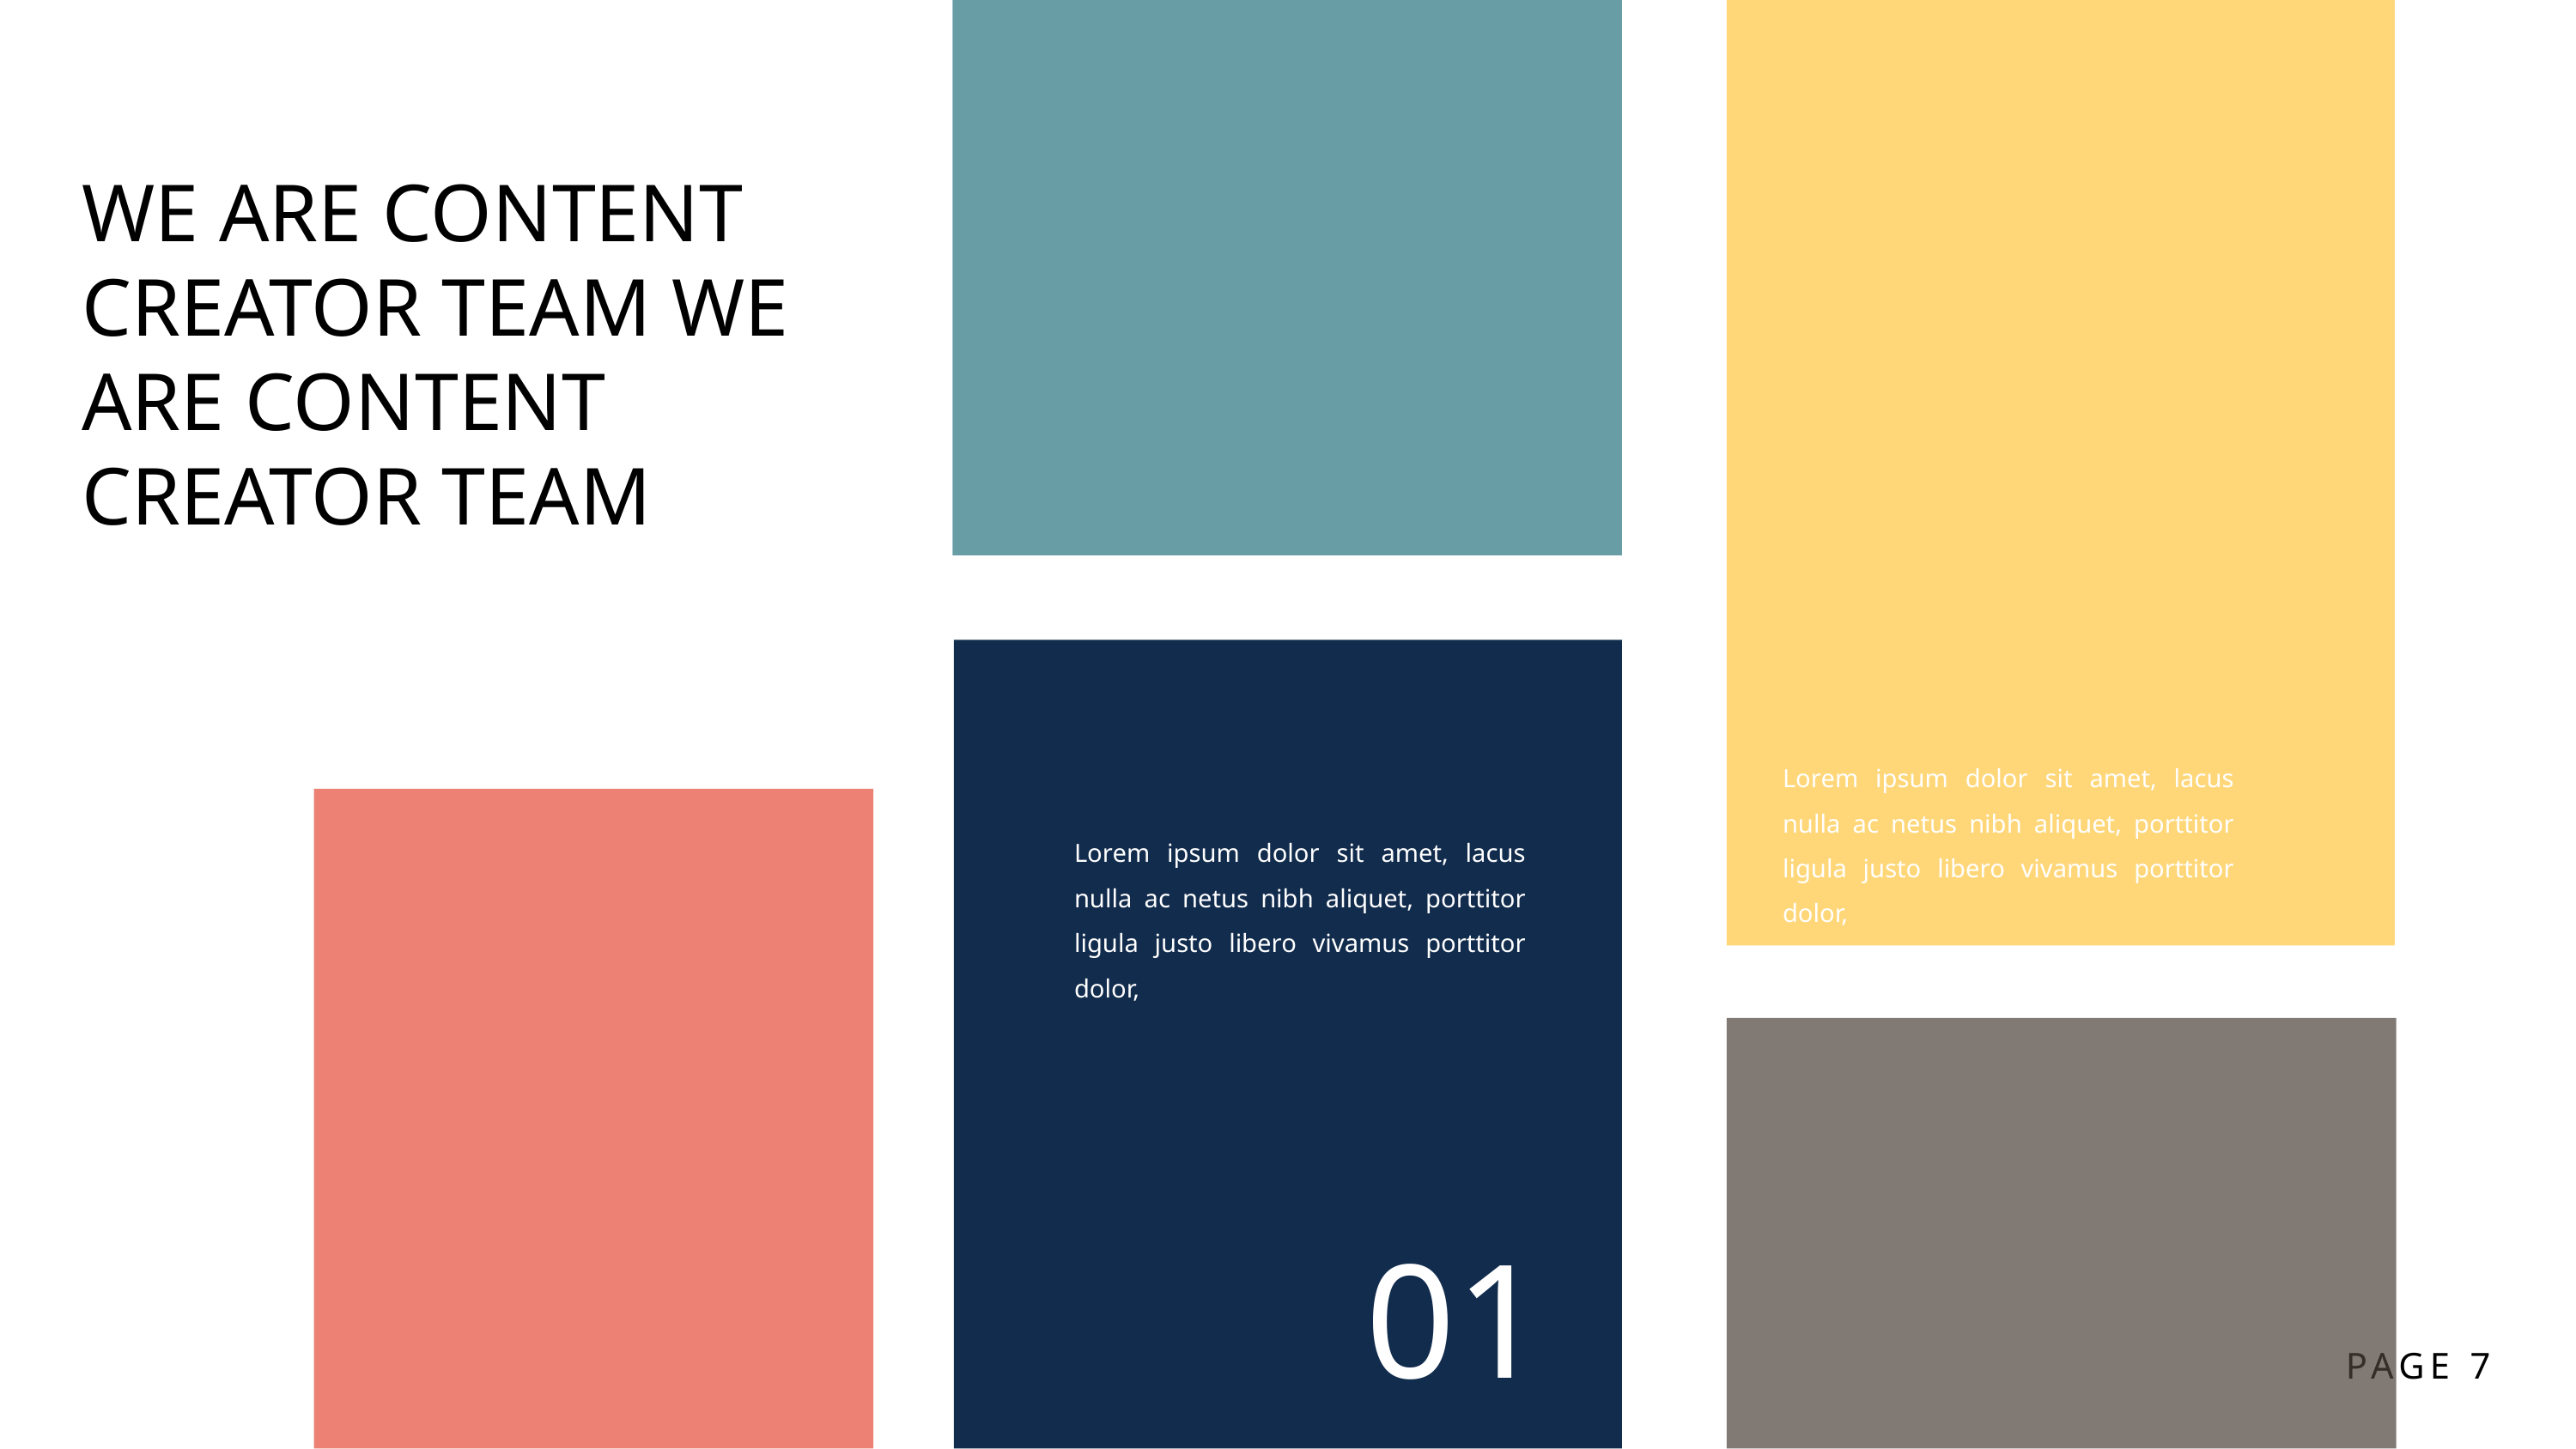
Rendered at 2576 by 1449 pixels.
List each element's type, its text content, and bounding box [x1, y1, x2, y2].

text_box WE ARE CONTENT CREATOR TEAM WE ARE CONTENT CREATOR TEAM [82, 162, 902, 635]
text_box [953, 639, 1623, 1449]
picture [1726, 1017, 2395, 1449]
picture [953, 0, 1622, 555]
picture [1726, 0, 2395, 946]
picture [313, 788, 874, 1449]
text_box 01 [1365, 1221, 1703, 1410]
text_box Lorem ipsum dolor sit amet, lacus nulla ac netus nibh aliquet, porttitor ligula justo libero vivamus porttitor dolor, [1061, 815, 1539, 1009]
